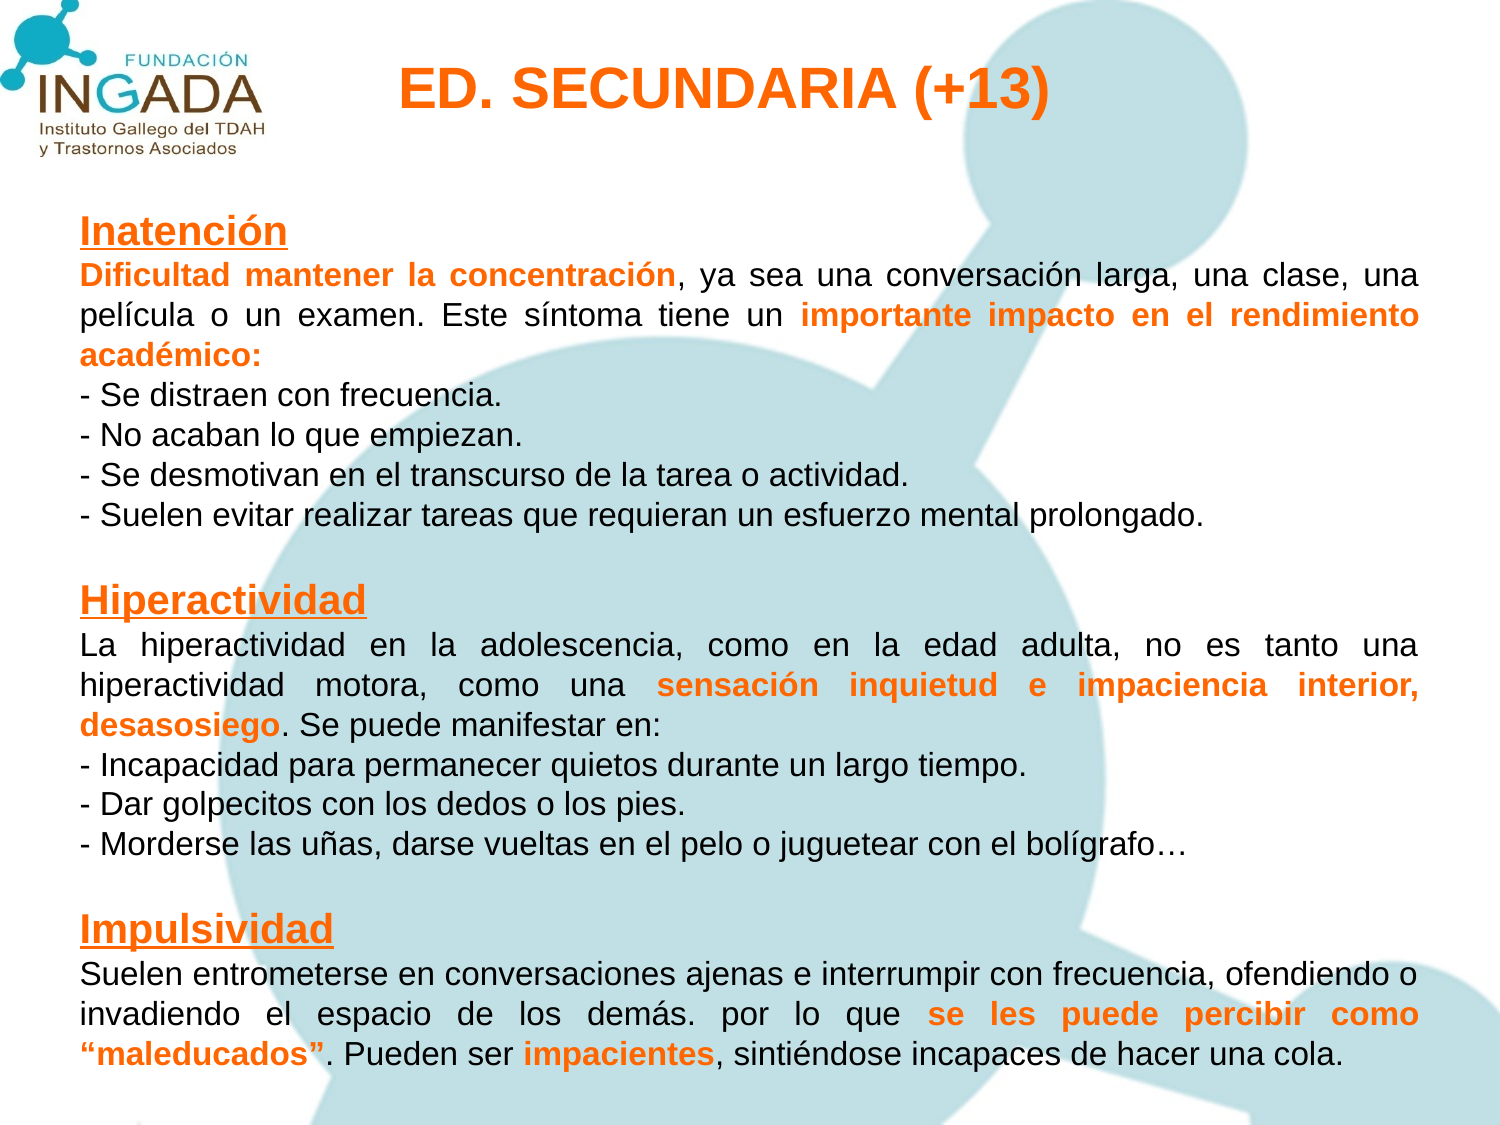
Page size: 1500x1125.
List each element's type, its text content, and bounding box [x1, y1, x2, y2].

text_box Inatención Dificultad mantener la concentración, ya sea una conversación larga, una clase, una película o un examen. Este síntoma tiene un importante impacto en el rendimiento académico: - Se distraen con frecuencia. - No acaban lo que empiezan. - Se desmotivan en el transcurso de la tarea o actividad. - Suelen evitar realizar tareas que requieran un esfuerzo mental prolongado. Hiperactividad La hiperactividad en la adolescencia, como en la edad adulta, no es tanto una hiperactividad motora, como una sensación inquietud e impaciencia interior, desasosiego. Se puede manifestar en: - Incapacidad para permanecer quietos durante un largo tiempo. - Dar golpecitos con los dedos o los pies. - Morderse las uñas, darse vueltas en el pelo o juguetear con el bolígrafo… Impulsividad Suelen entrometerse en conversaciones ajenas e interrumpir con frecuencia, ofendiendo o invadiendo el espacio de los demás. por lo que se les puede percibir como “maleducados”. Pueden ser impacientes, sintiéndose incapaces de hacer una cola. [64, 196, 1435, 1125]
text_box ED. SECUNDARIA (+13) [64, 42, 1353, 168]
picture [0, 0, 1500, 1125]
